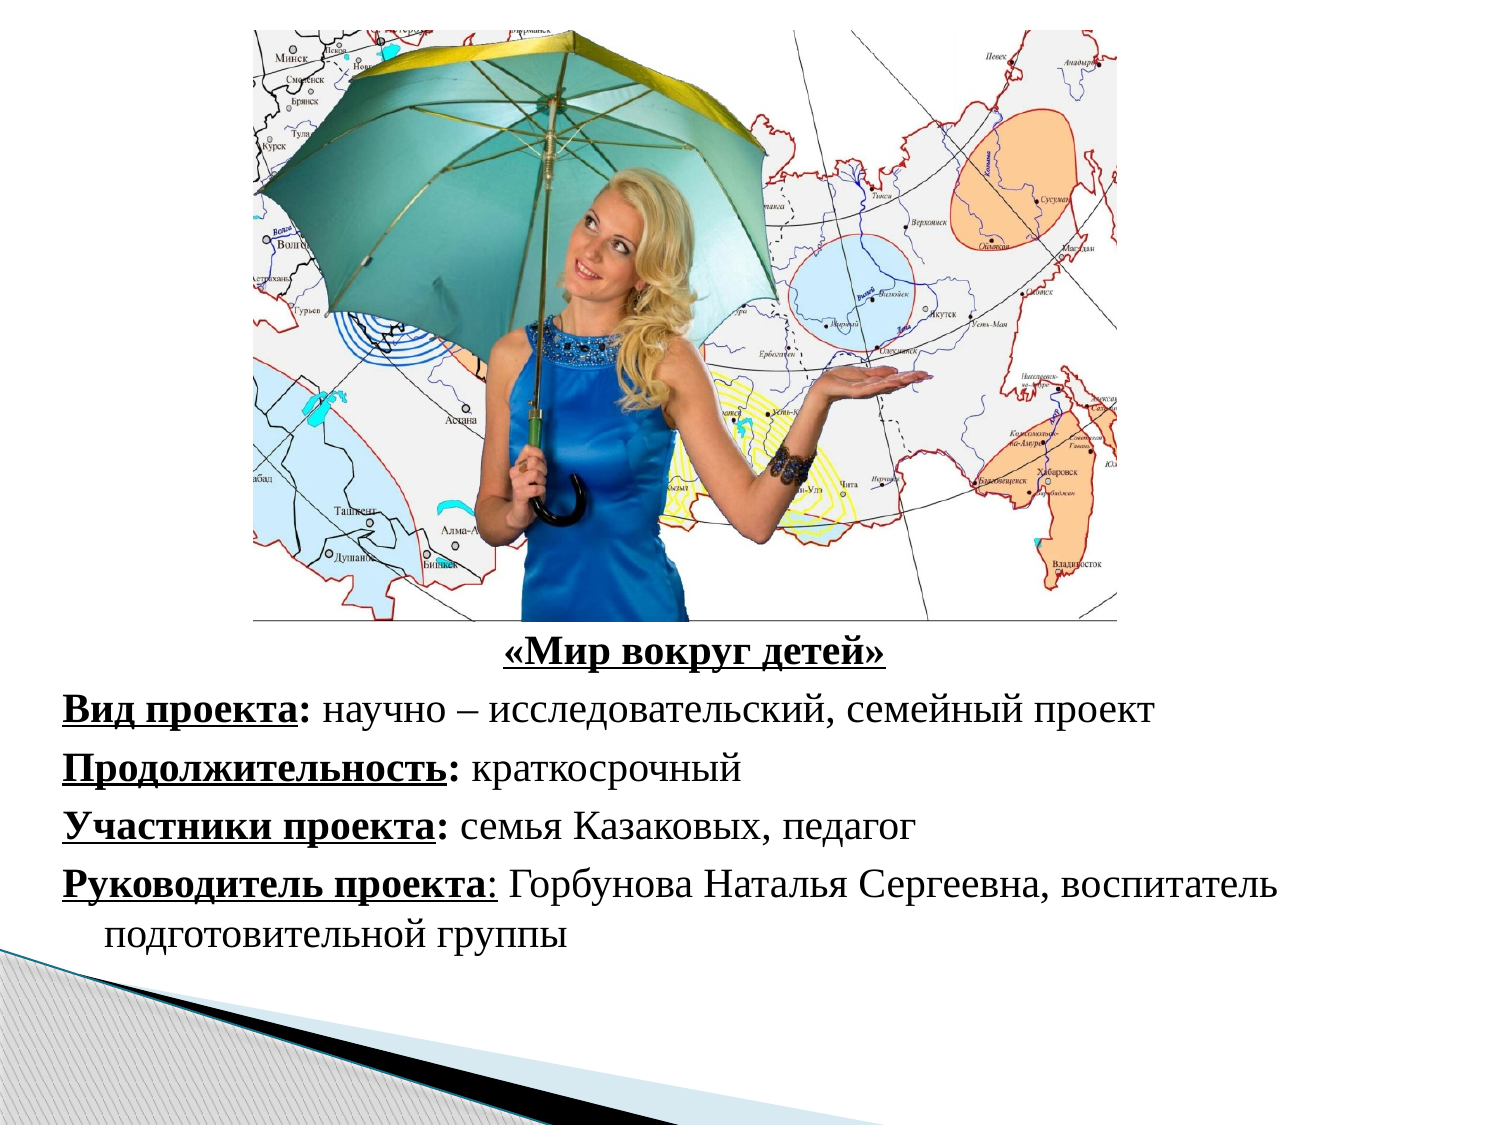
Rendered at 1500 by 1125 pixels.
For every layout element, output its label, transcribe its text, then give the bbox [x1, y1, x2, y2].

list «Мир вокруг детей» Вид проекта: научно – исследовательский, семейный проект Продолжительность: краткосрочный Участники проекта: семья Казаковых, педагог Руководитель проекта: Горбунова Наталья Сергеевна, воспитатель подготовительной группы [29, 30, 1471, 986]
picture [253, 30, 1117, 622]
